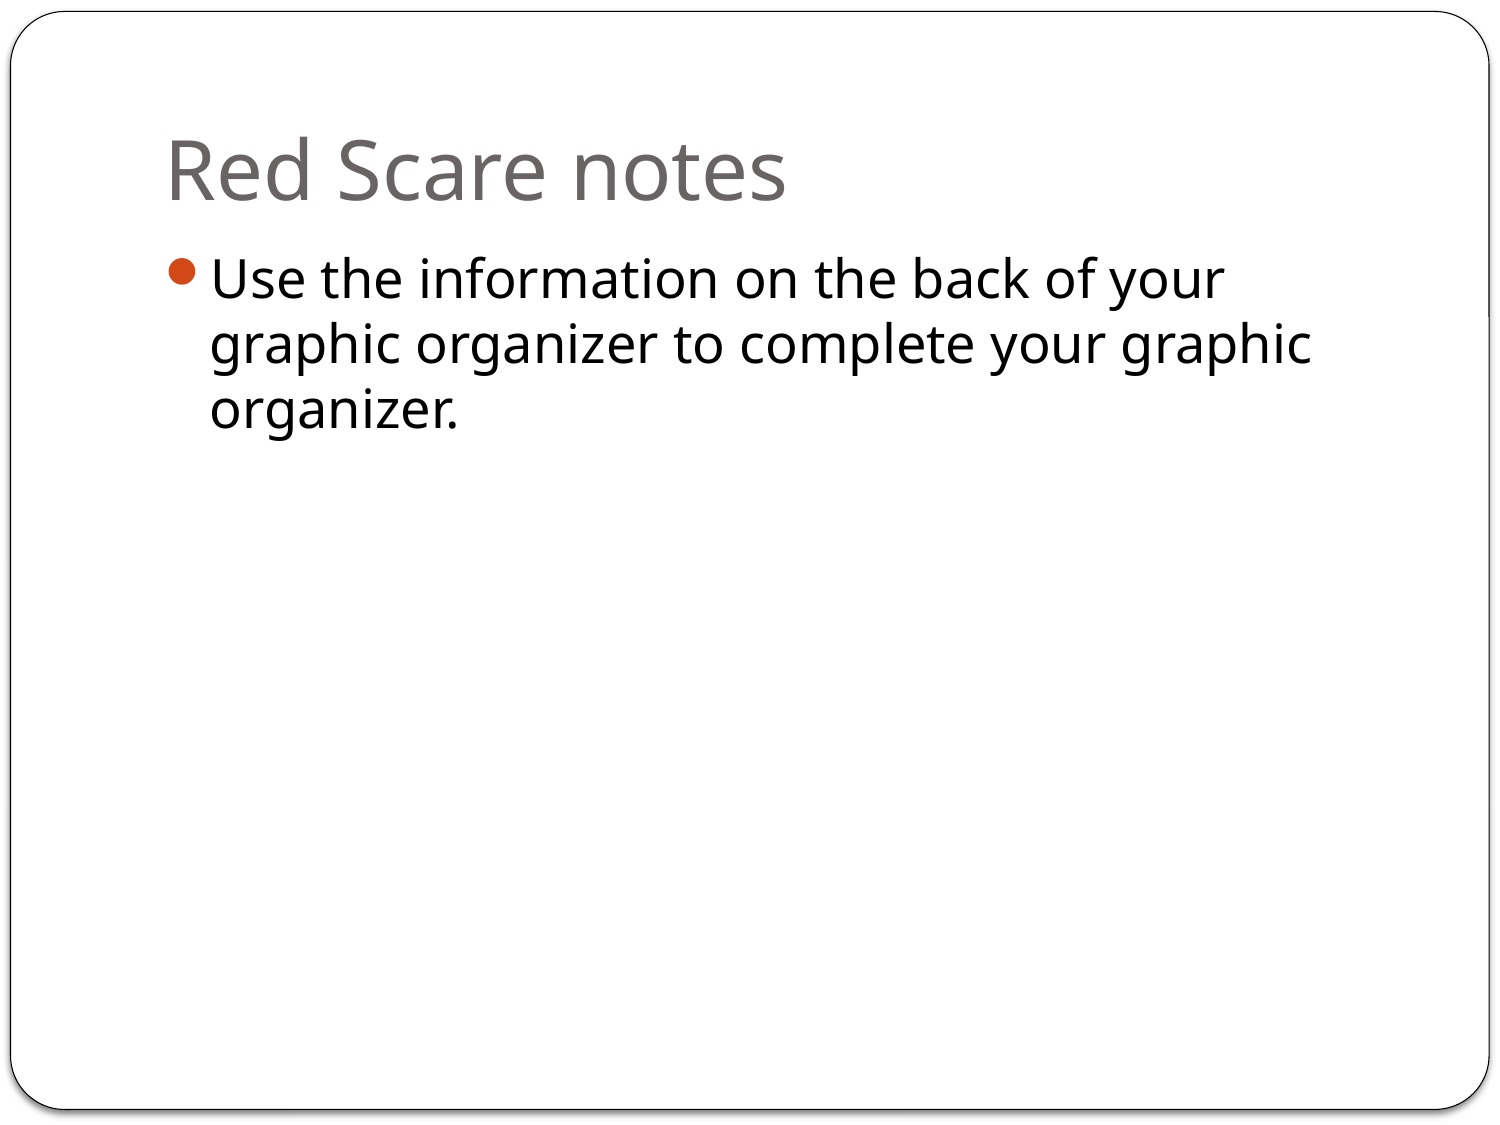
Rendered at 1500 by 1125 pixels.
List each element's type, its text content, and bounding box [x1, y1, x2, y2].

list Use the information on the back of your graphic organizer to complete your graphic organizer. [150, 237, 1425, 988]
title Red Scare notes [150, 45, 1425, 233]
